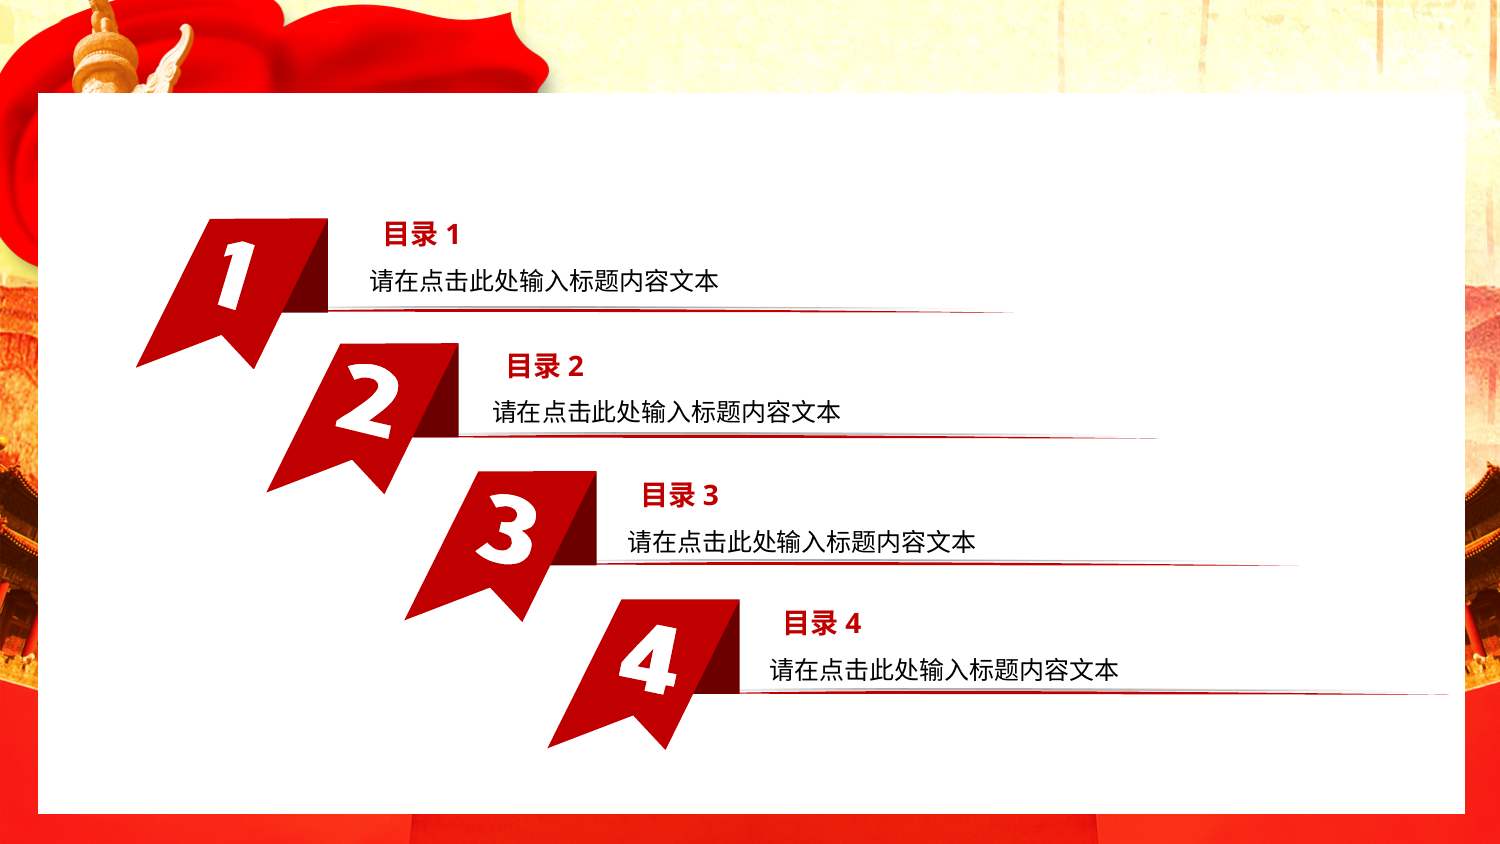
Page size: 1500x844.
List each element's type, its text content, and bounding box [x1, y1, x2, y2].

text_box [266, 343, 459, 495]
text_box [413, 345, 459, 438]
text_box [740, 691, 1450, 695]
text_box 目录2 [490, 340, 599, 389]
text_box 目录4 [767, 597, 877, 646]
text_box [135, 218, 328, 370]
text_box [694, 601, 740, 694]
text_box 请在点击此处输入标题内容文本 [612, 518, 992, 559]
text_box [328, 308, 1014, 313]
text_box 目录3 [625, 470, 734, 518]
text_box [283, 221, 328, 313]
text_box 请在点击此处输入标题内容文本 [354, 258, 735, 303]
picture [0, 0, 1500, 844]
text_box [597, 562, 1299, 566]
text_box [551, 473, 597, 566]
text_box 目录1 [367, 209, 477, 258]
text_box [547, 599, 740, 751]
text_box [404, 470, 597, 623]
text_box 请在点击此处输入标题内容文本 [477, 389, 858, 432]
text_box 请在点击此处输入标题内容文本 [754, 646, 1135, 688]
text_box [459, 434, 1159, 439]
